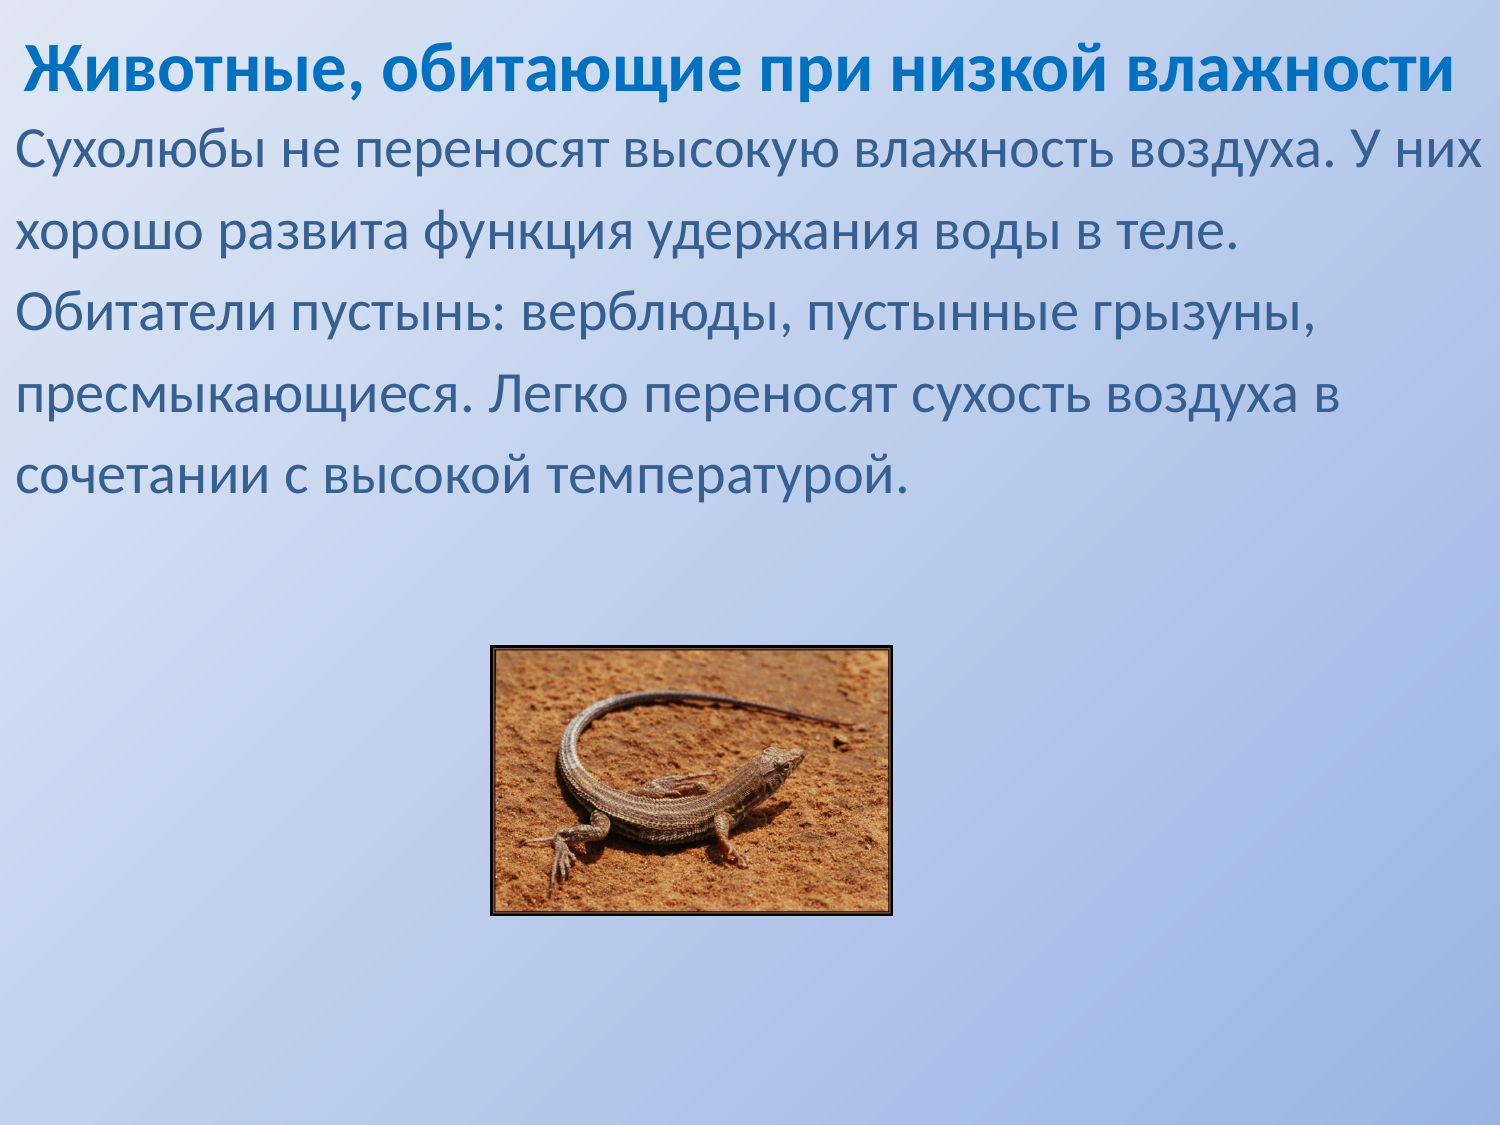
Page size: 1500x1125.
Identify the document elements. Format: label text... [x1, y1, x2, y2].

list Сухолюбы не переносят высокую влажность воздуха. У них хорошо развита функция удержания воды в теле. Обитатели пустынь: верблюды, пустынные грызуны, пресмыкающиеся. Легко переносят сухость воздуха в сочетании с высокой температурой. [0, 101, 1500, 575]
picture [489, 644, 893, 916]
title Животные, обитающие при низкой влажности [0, 0, 1483, 101]
